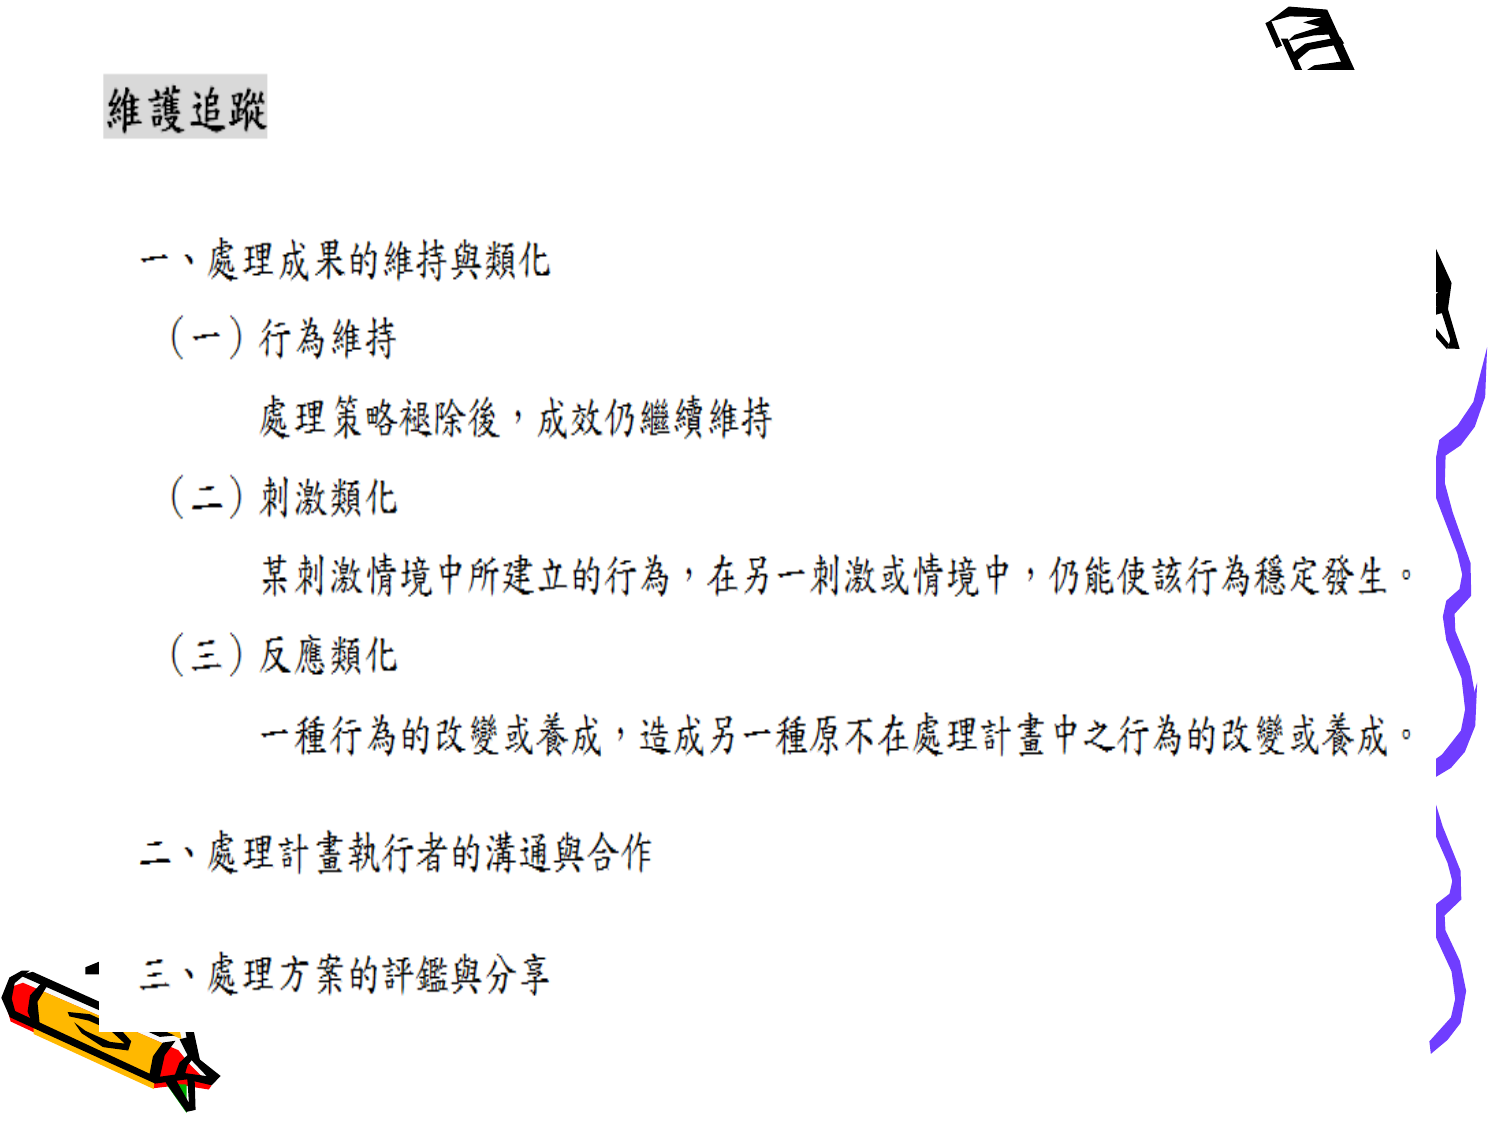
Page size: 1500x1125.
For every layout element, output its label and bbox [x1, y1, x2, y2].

picture [98, 70, 1437, 1032]
